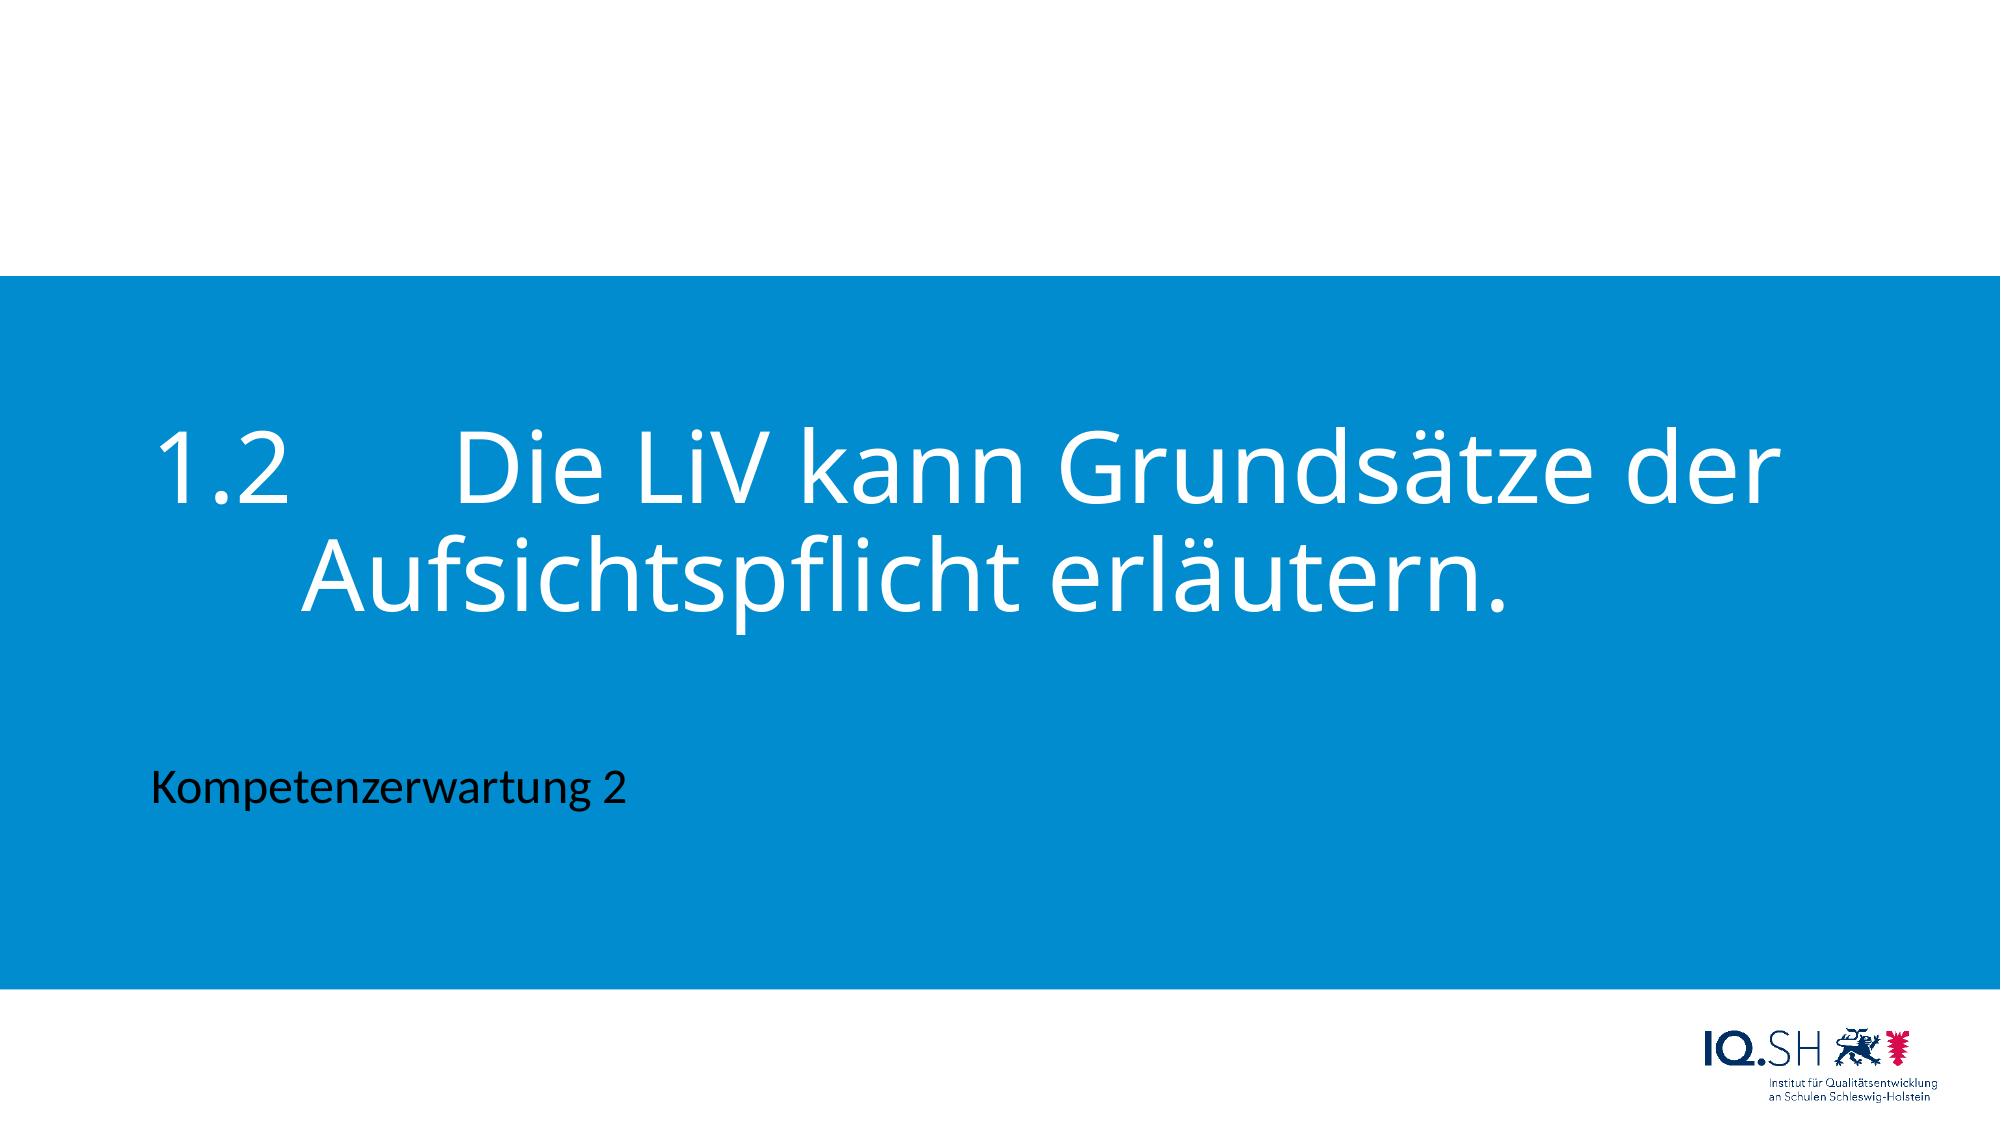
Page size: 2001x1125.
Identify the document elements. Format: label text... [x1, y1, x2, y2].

picture [1705, 1028, 1937, 1103]
list Kompetenzerwartung 2 [136, 752, 1862, 965]
title 1.2 Die LiV kann Grundsätze der Aufsichtspflicht erläutern. [136, 302, 1862, 749]
